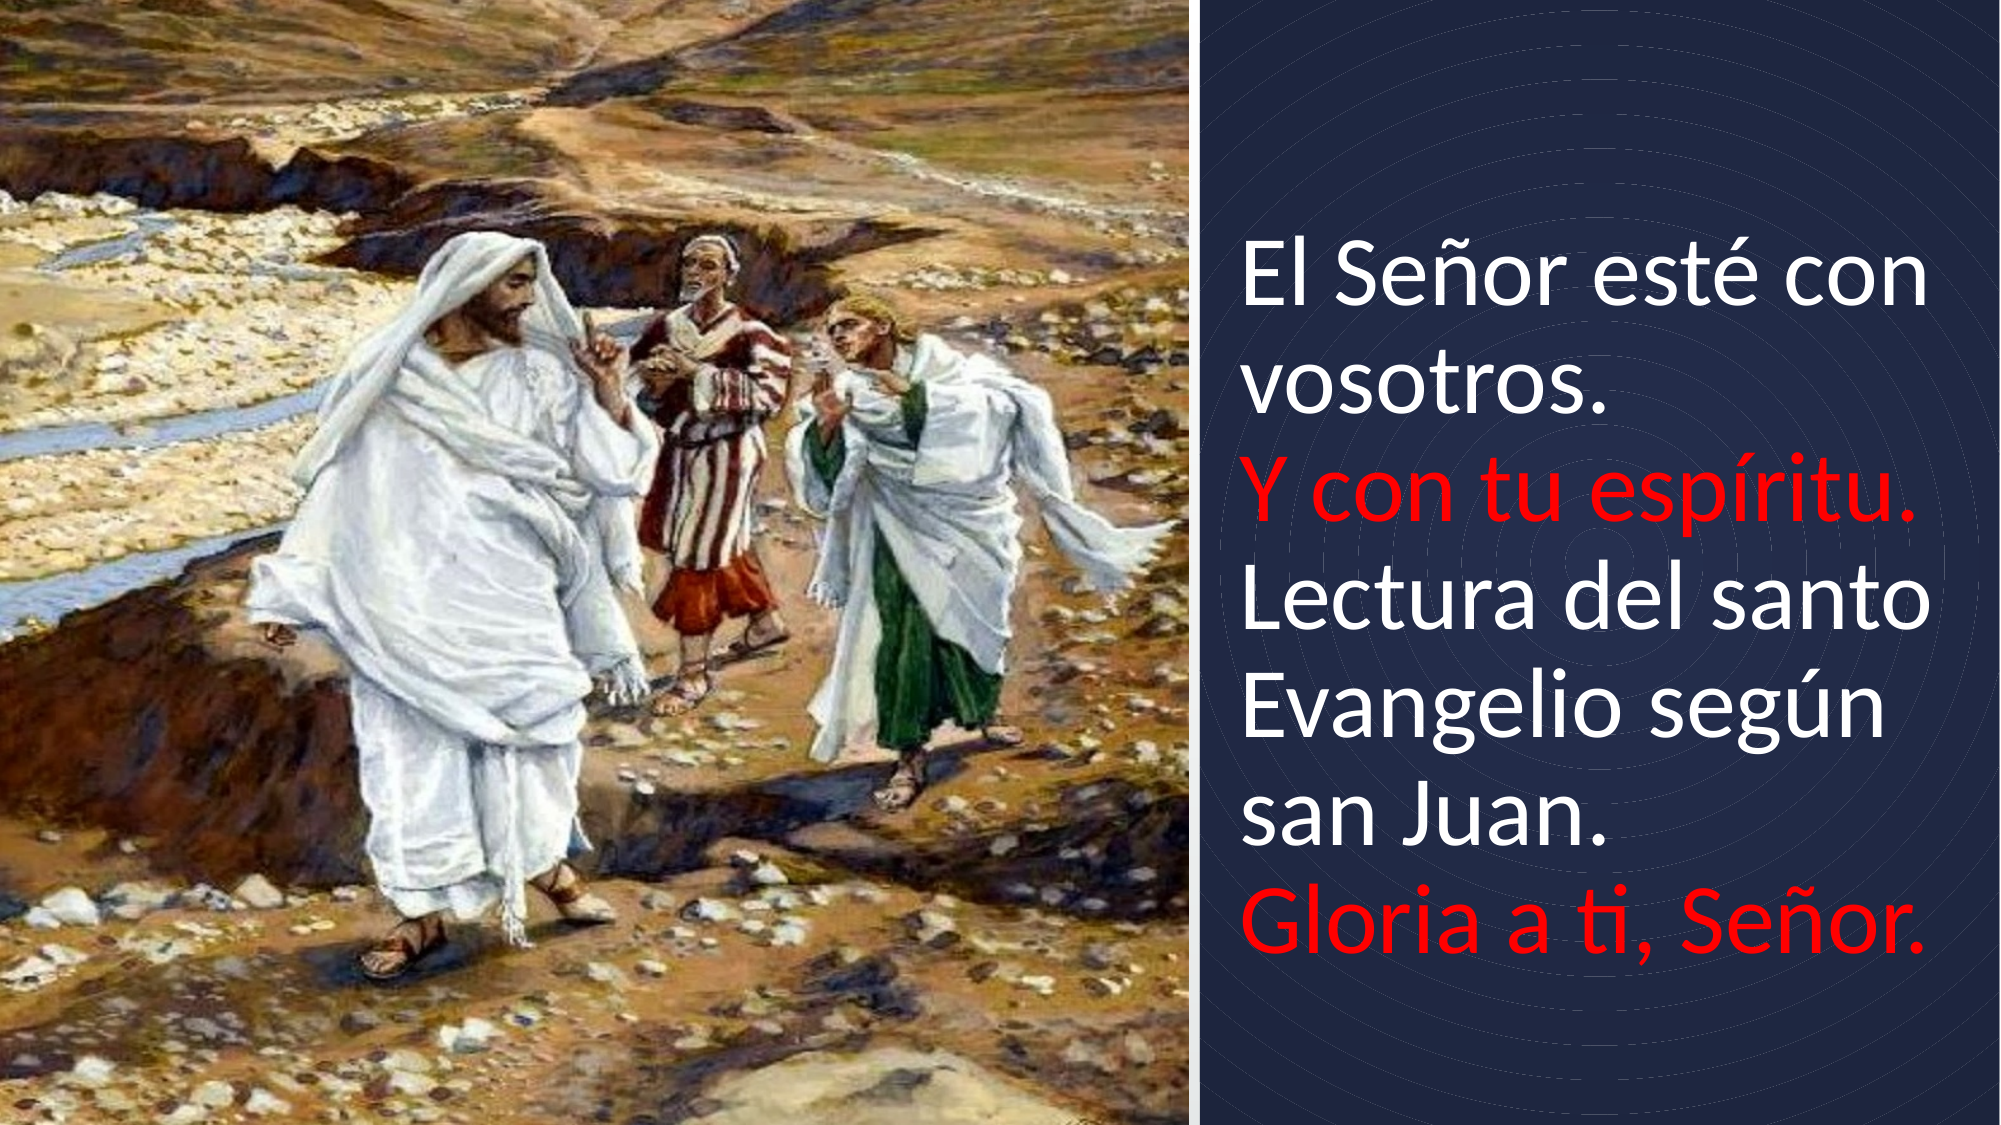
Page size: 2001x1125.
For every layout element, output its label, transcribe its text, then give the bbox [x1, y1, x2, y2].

title El Señor esté con vosotros. Y con tu espíritu. Lectura del santo Evangelio según san Juan. Gloria a ti, Señor. [1224, 42, 1969, 1083]
picture [0, 0, 1189, 1125]
